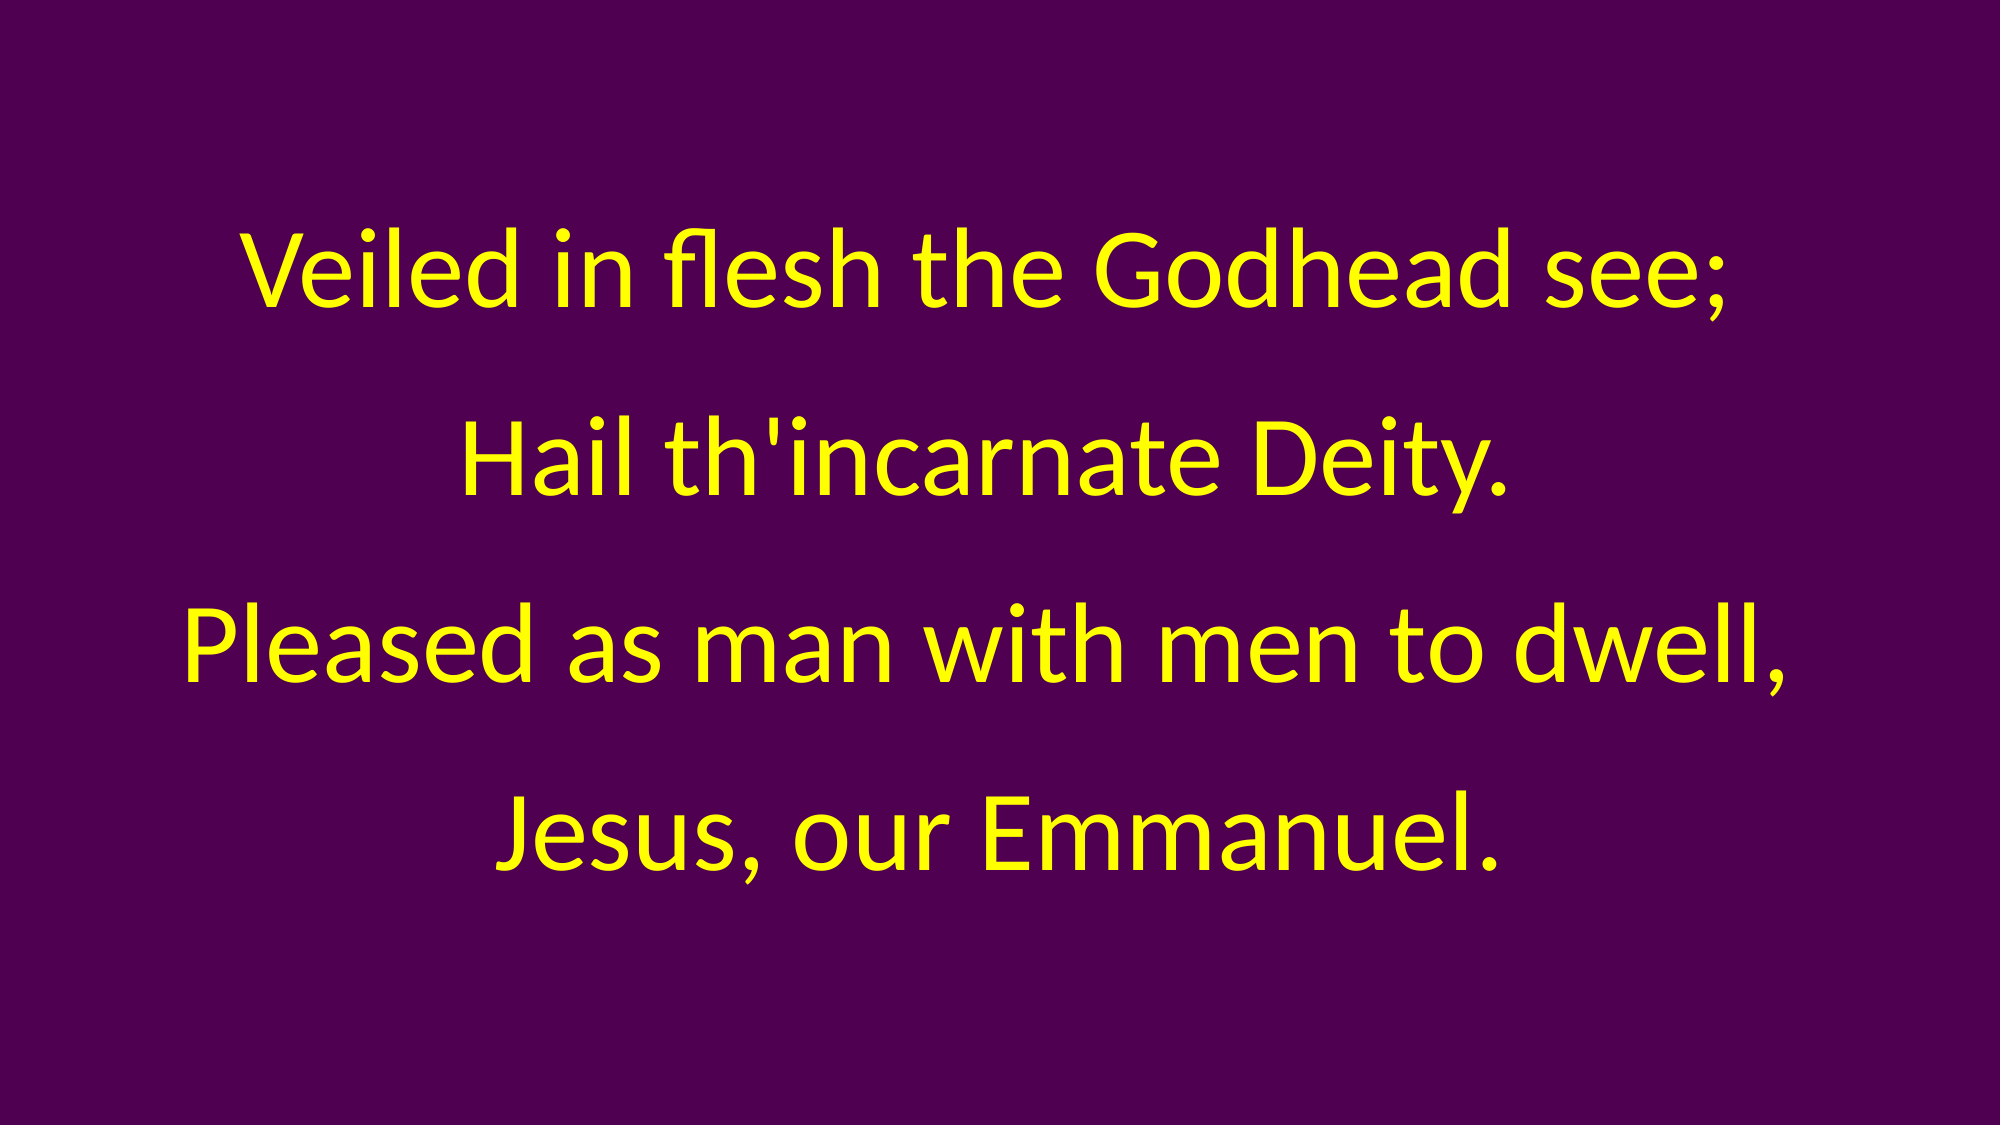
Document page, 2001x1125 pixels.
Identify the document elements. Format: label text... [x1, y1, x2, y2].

text_box Veiled in flesh the Godhead see; Hail th'incarnate Deity. Pleased as man with men to dwell, Jesus, our Emmanuel. [0, 185, 2000, 901]
